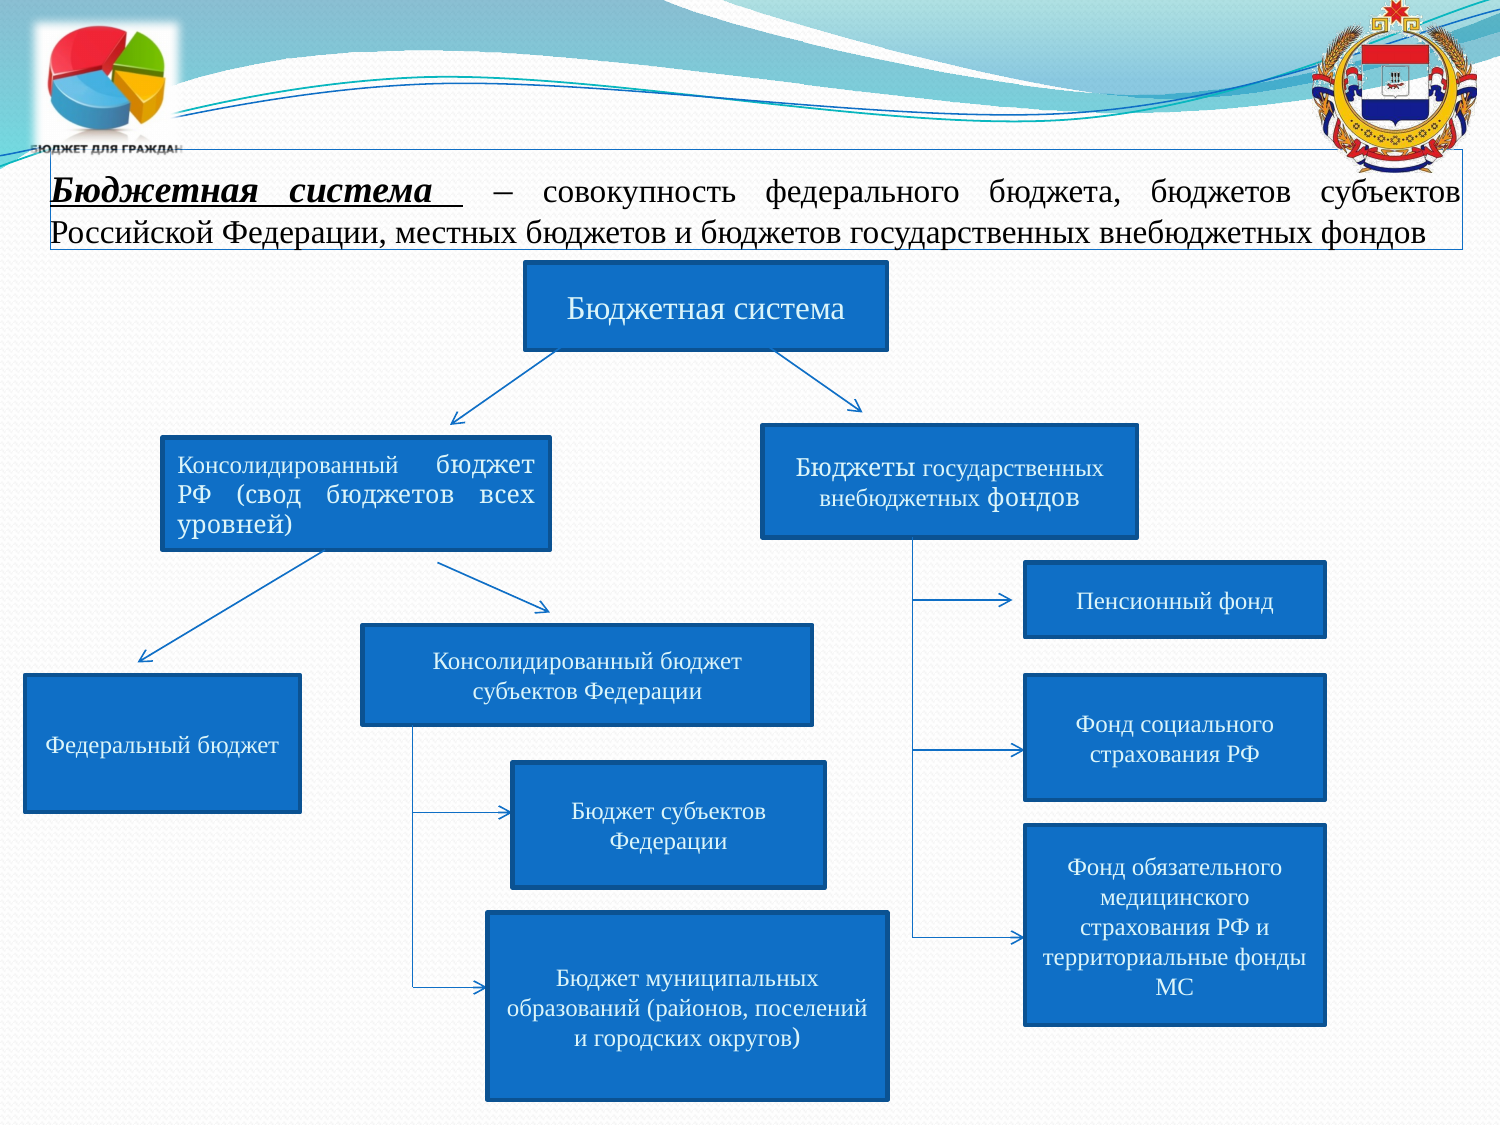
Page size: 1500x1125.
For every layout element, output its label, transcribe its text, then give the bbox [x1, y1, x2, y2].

picture [1312, 0, 1477, 173]
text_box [137, 549, 326, 663]
text_box Фонд обязательного медицинского страхования РФ и территориальные фонды МС [1023, 823, 1327, 1027]
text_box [449, 337, 576, 426]
text_box Пенсионный фонд [1023, 560, 1327, 639]
title Бюджетная система – совокупность федерального бюджета, бюджетов субъектов Российской Федерации, местных бюджетов и бюджетов государственных внебюджетных фондов [50, 149, 1463, 250]
text_box Фонд социального страхования РФ [1023, 673, 1327, 802]
text_box Бюджетная система [523, 260, 889, 352]
text_box Консолидированный бюджет РФ (свод бюджетов всех уровней) [160, 435, 552, 552]
text_box Федеральный бюджет [23, 673, 302, 814]
picture [24, 12, 190, 163]
text_box Бюджеты государственных внебюджетных фондов [760, 423, 1139, 540]
text_box Консолидированный бюджет субъектов Федерации [360, 623, 814, 727]
text_box Бюджет субъектов Федерации [510, 760, 827, 890]
text_box Бюджет муниципальных образований (районов, поселений и городских округов) [485, 910, 890, 1102]
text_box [737, 324, 863, 413]
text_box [437, 562, 551, 613]
